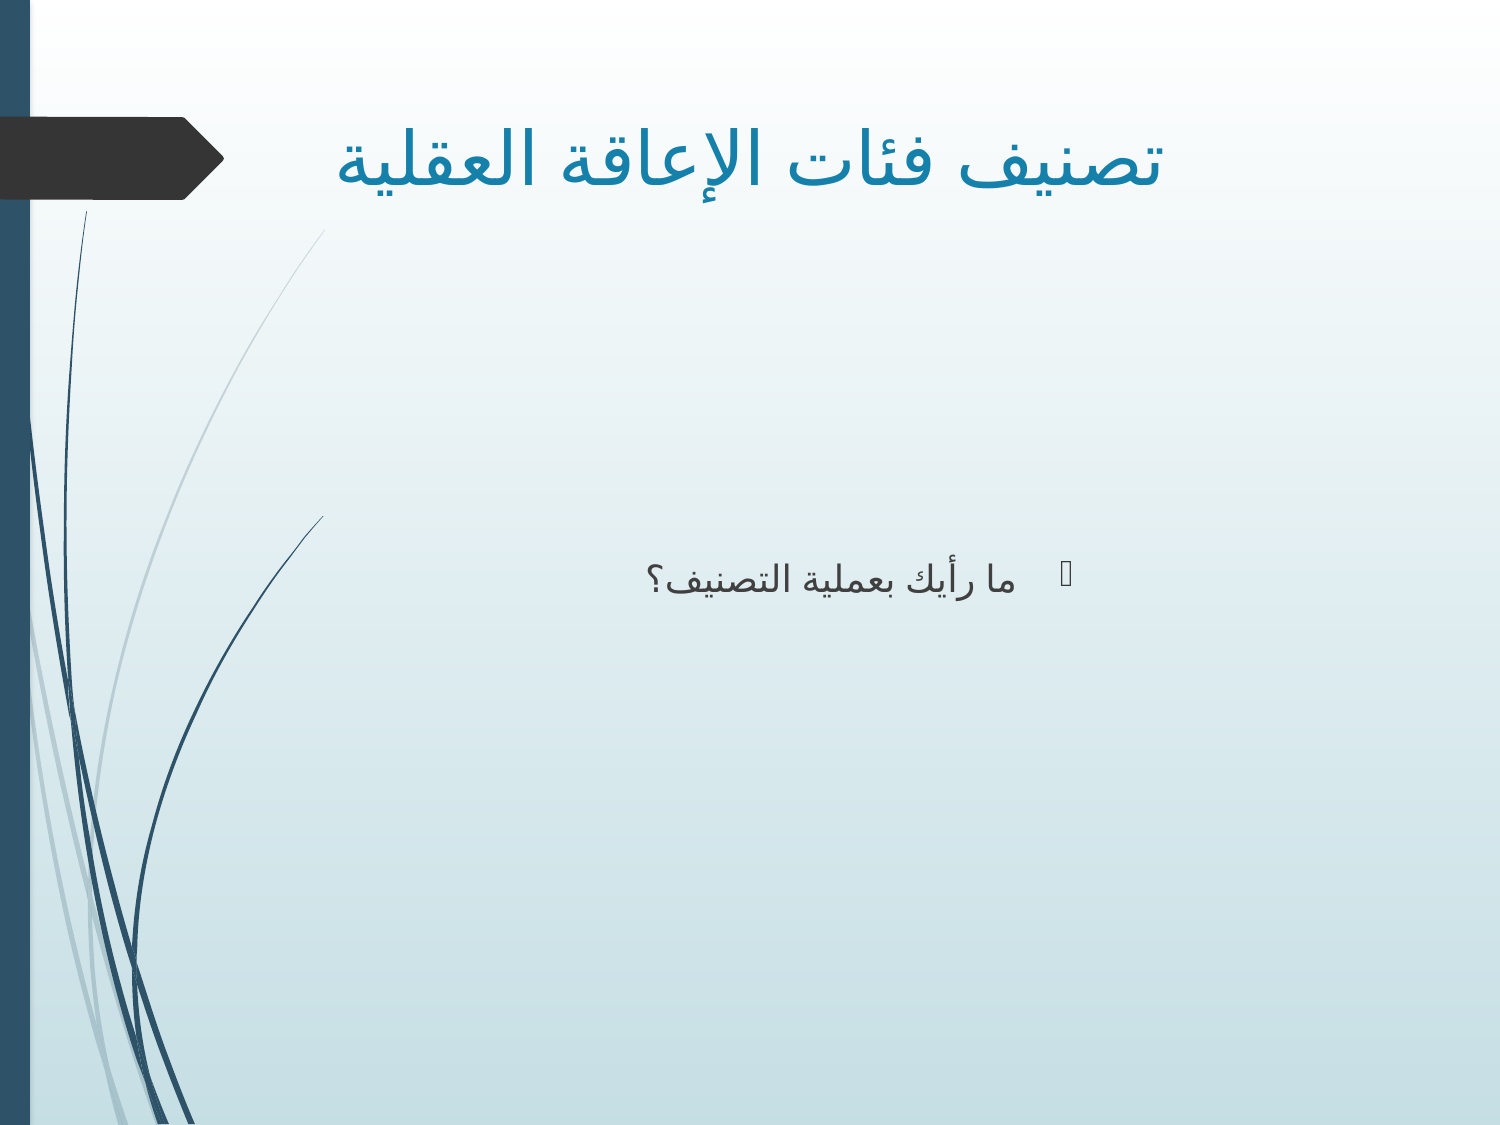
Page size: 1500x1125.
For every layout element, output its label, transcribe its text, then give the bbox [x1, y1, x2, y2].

title تصنيف فئات الإعاقة العقلية [319, 102, 1400, 313]
list ما رأيك بعملية التصنيف؟ [318, 350, 1400, 970]
